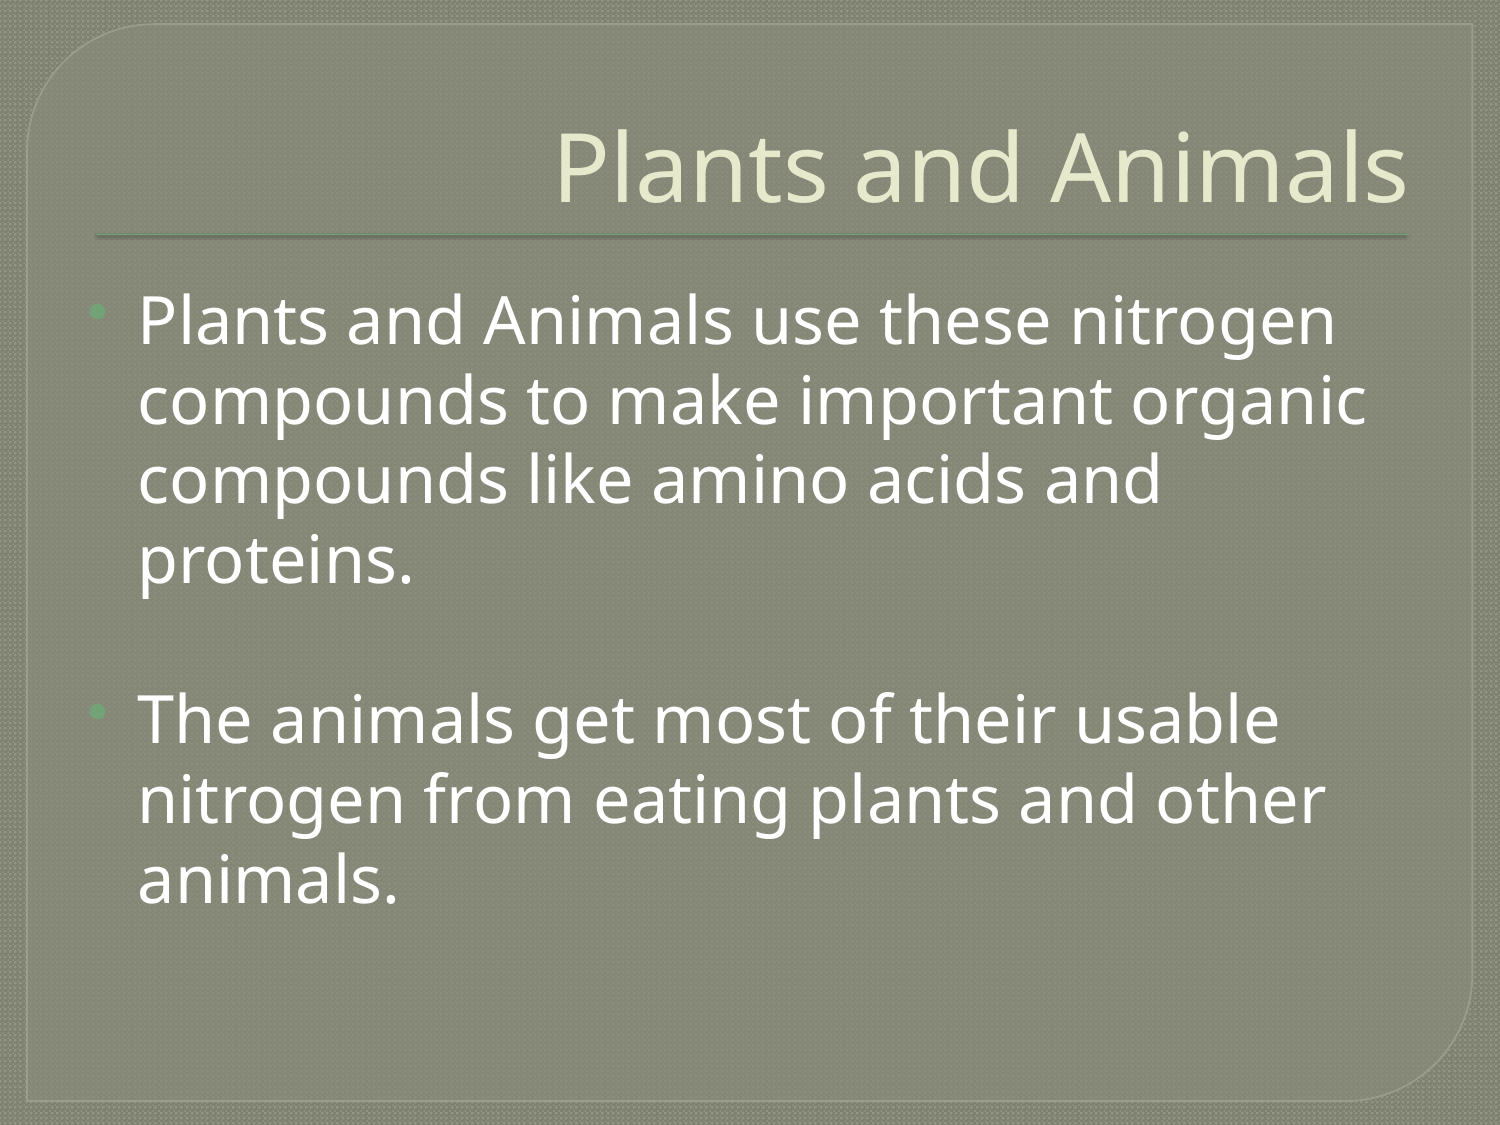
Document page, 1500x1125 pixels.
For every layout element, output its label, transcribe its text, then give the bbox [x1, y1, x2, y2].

list Plants and Animals use these nitrogen compounds to make important organic compounds like amino acids and proteins. The animals get most of their usable nitrogen from eating plants and other animals. [75, 270, 1425, 1013]
title Plants and Animals [75, 41, 1425, 230]
